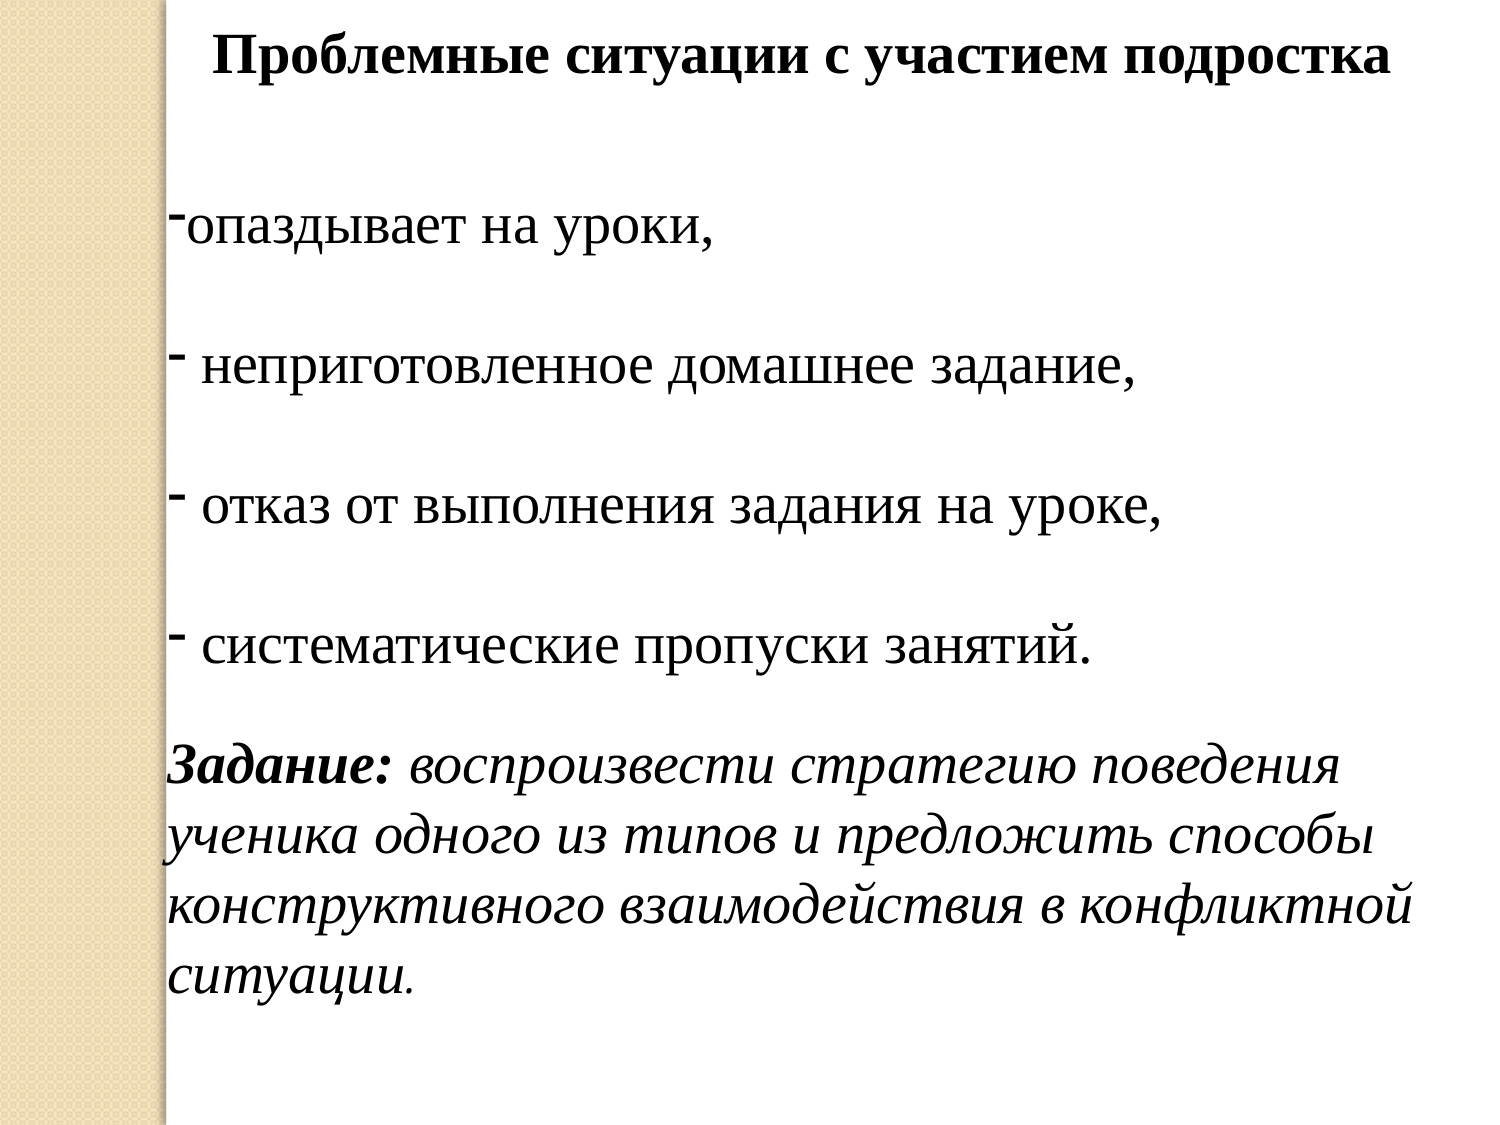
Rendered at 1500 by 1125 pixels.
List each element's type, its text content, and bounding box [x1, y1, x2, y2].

text_box Проблемные ситуации с участием подростка опаздывает на уроки, неприготовленное домашнее задание, отказ от выполнения задания на уроке, систематические пропуски занятий. Задание: воспроизвести стратегию поведения ученика одного из типов и предложить способы конструктивного взаимодействия в конфликтной ситуации. [152, 7, 1454, 1125]
text_box [0, 0, 1500, 75]
